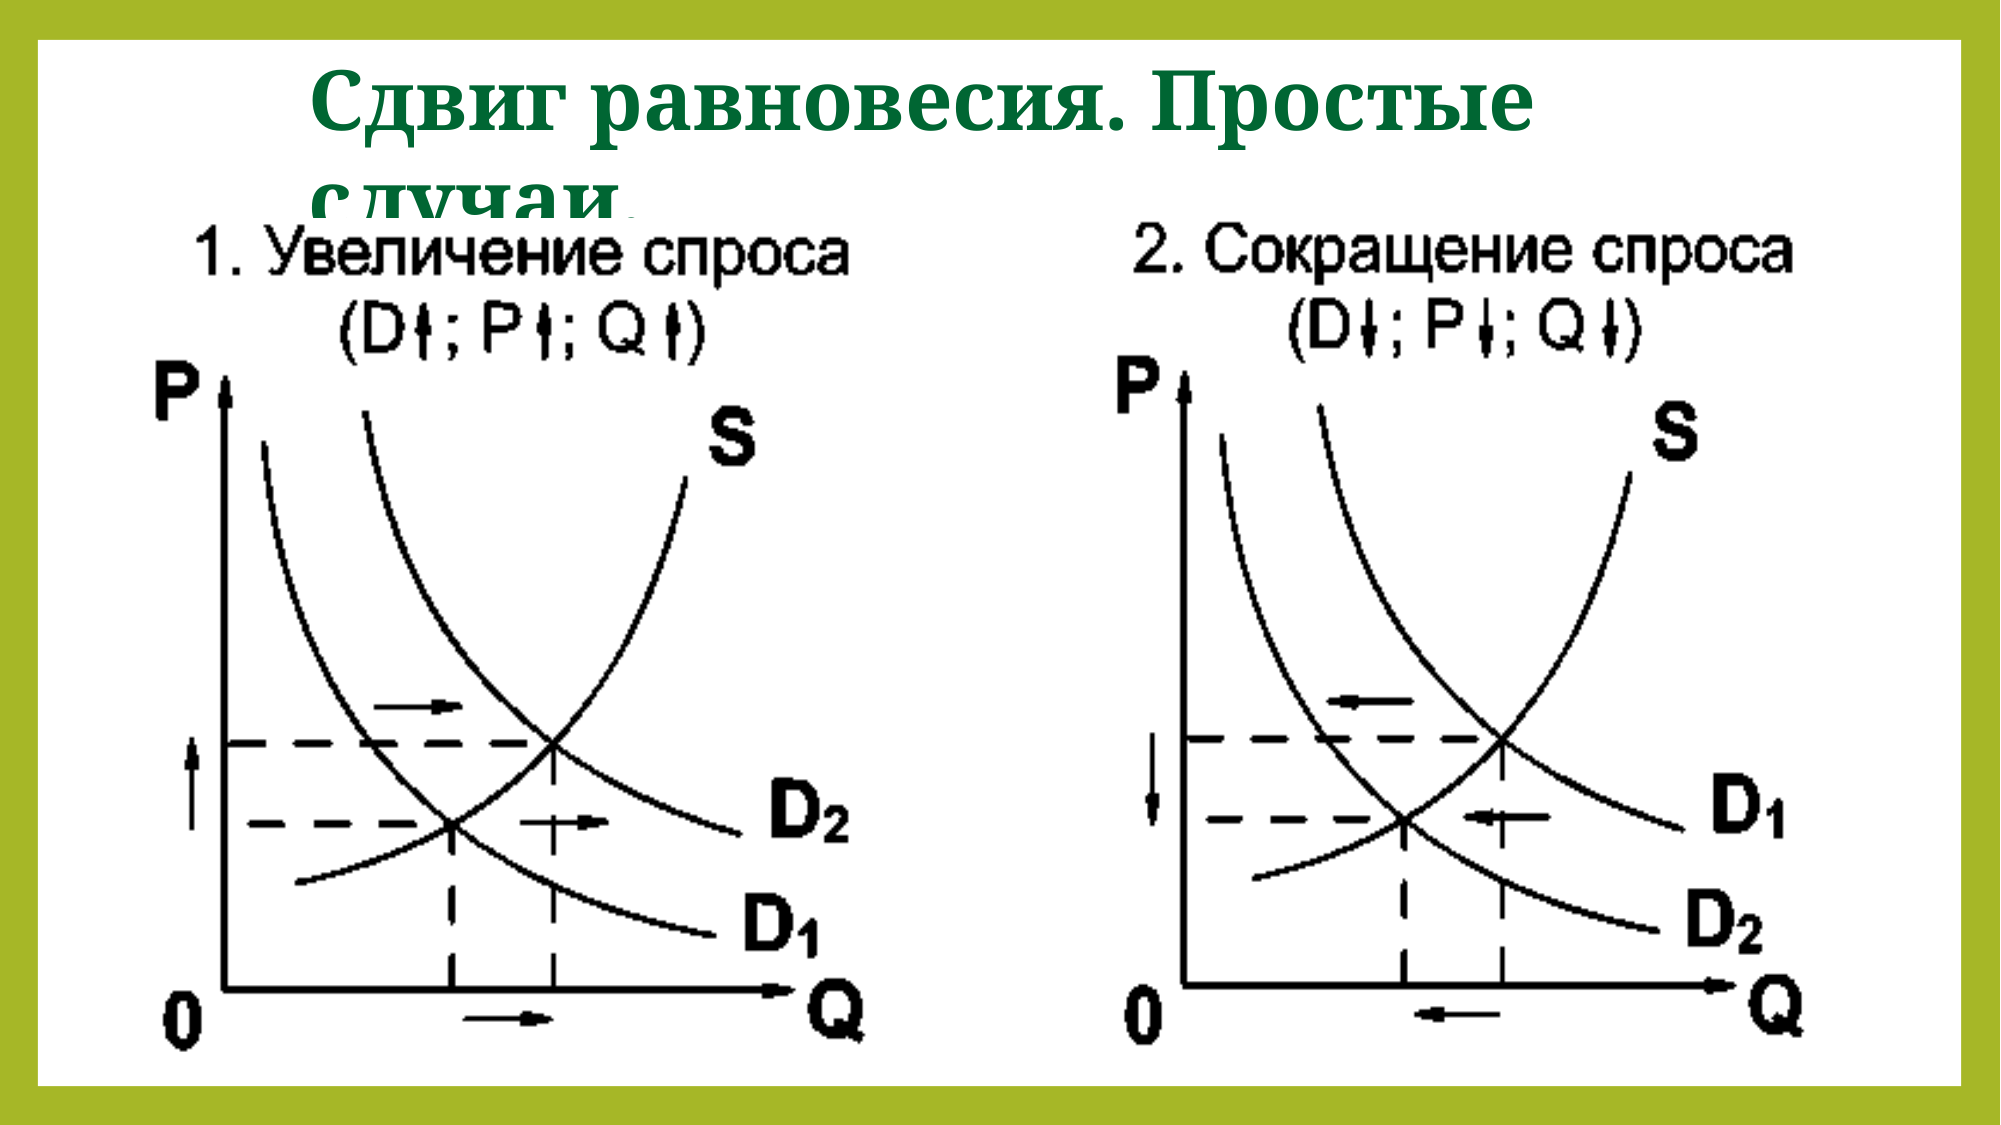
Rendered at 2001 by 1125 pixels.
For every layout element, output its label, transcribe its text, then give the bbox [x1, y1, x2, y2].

picture [1095, 218, 1823, 1058]
text_box Сдвиг равновесия. Простые случаи. [294, 39, 1730, 150]
picture [146, 218, 892, 1058]
